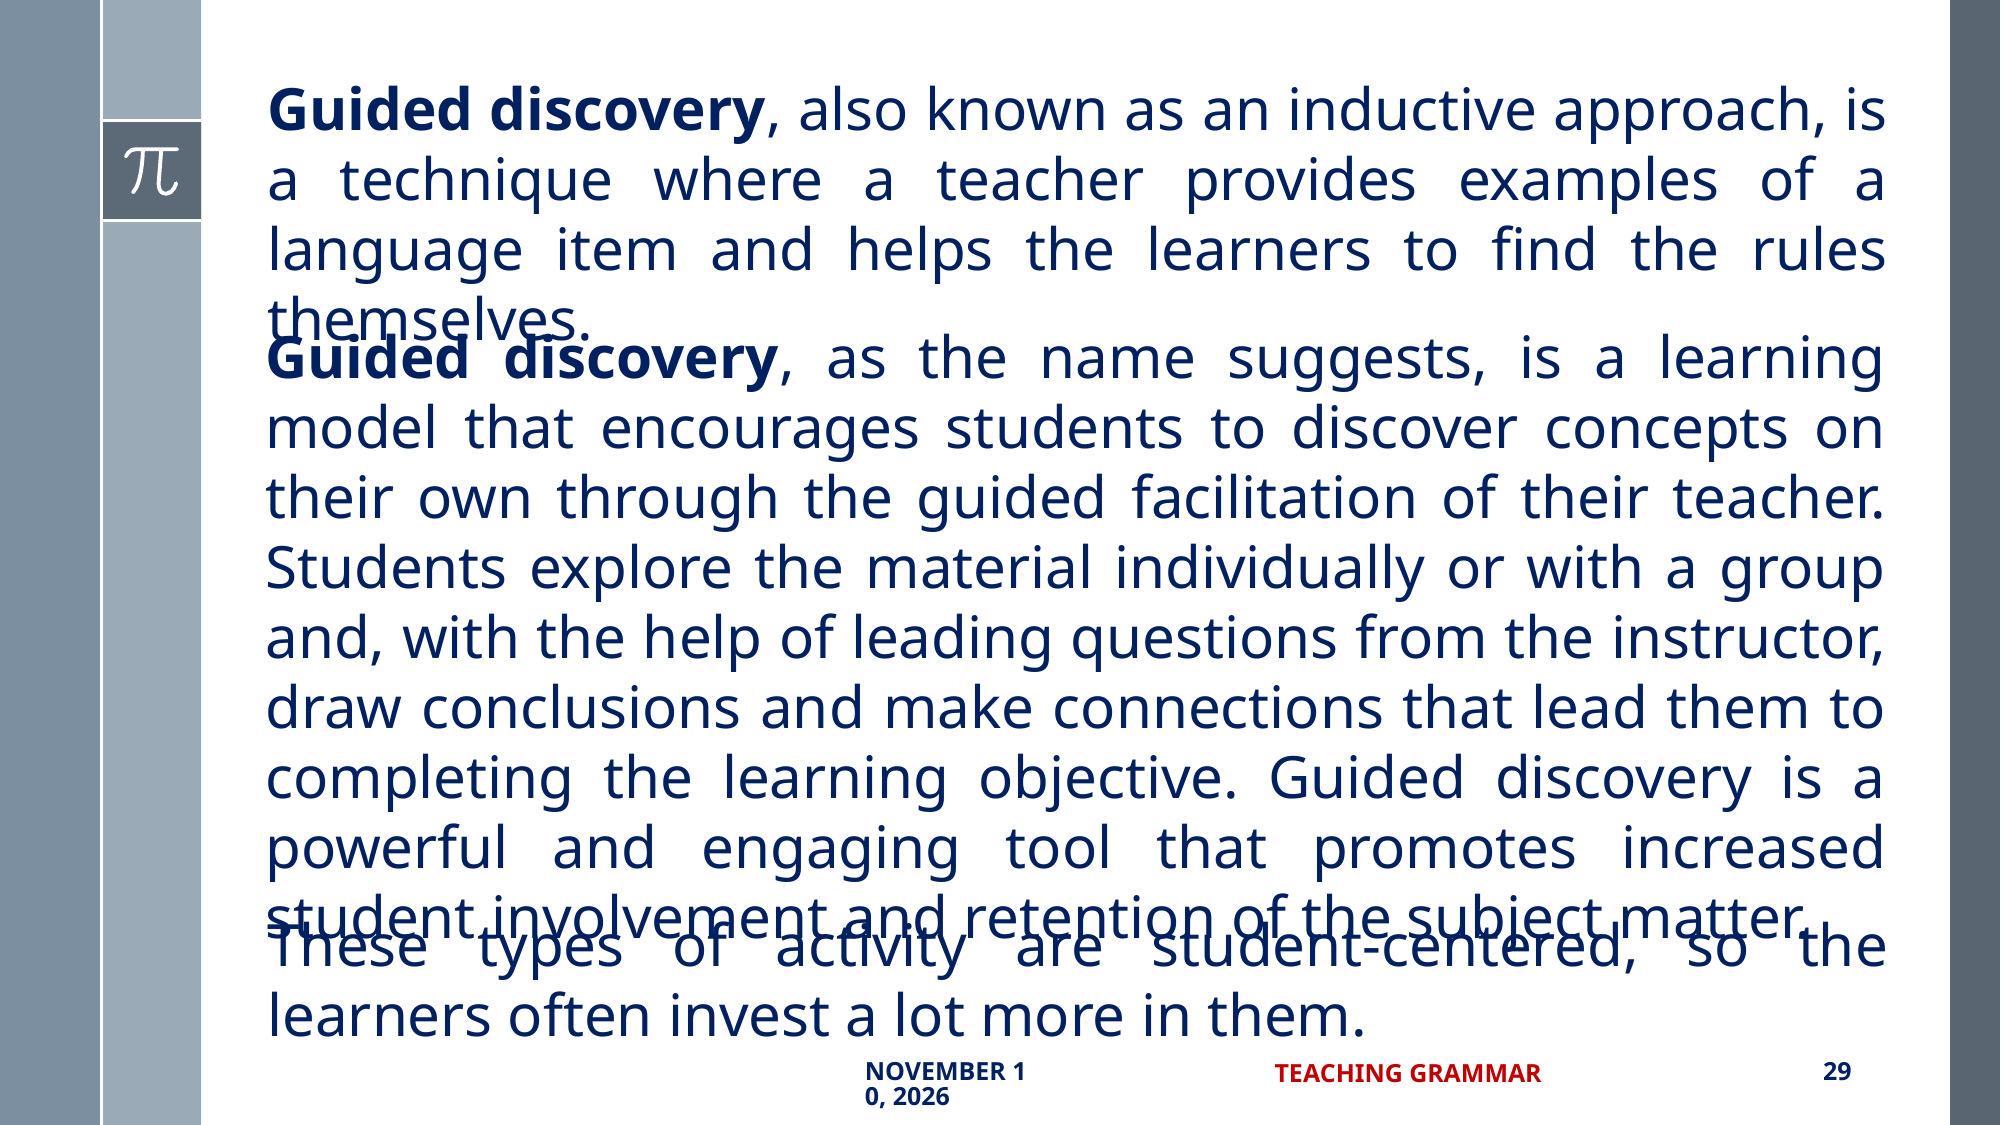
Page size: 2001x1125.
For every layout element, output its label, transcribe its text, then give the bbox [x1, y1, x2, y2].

text_box These types of activity are student-centered, so the learners often invest a lot more in them. [252, 901, 1903, 1056]
slide_number 29 [1766, 1042, 1867, 1103]
text_box Guided discovery, also known as an inductive approach, is a technique where a teacher provides examples of a language item and helps the learners to find the rules themselves. [252, 64, 1903, 360]
footer Teaching Grammar [1082, 1042, 1735, 1103]
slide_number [849, 1042, 1050, 1103]
text_box Guided discovery, as the name suggests, is a learning model that encourages students to discover concepts on their own through the guided facilitation of their teacher. Students explore the material individually or with a group and, with the help of leading questions from the instructor, draw conclusions and make connections that lead them to completing the learning objective. Guided discovery is a powerful and engaging tool that promotes increased student involvement and retention of the subject matter. [250, 312, 1901, 958]
